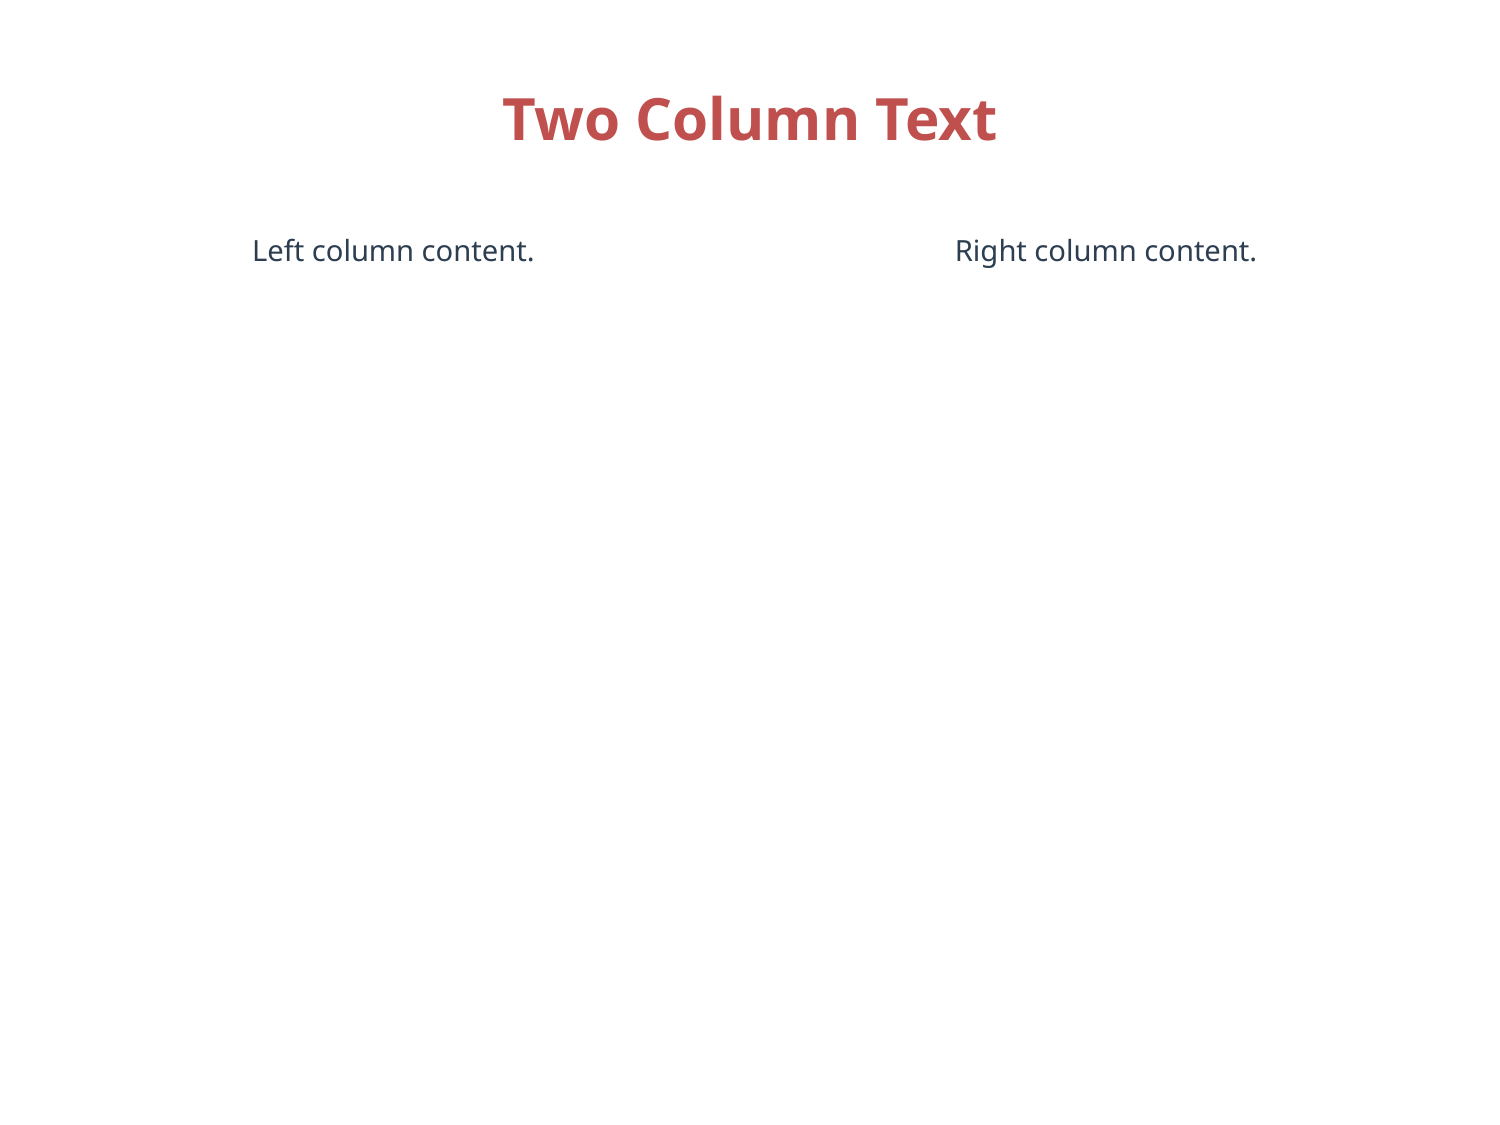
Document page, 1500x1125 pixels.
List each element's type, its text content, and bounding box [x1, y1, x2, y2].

text_box Two Column Text [487, 75, 1013, 160]
text_box Right column content. [939, 224, 1273, 275]
text_box Left column content. [237, 224, 550, 275]
